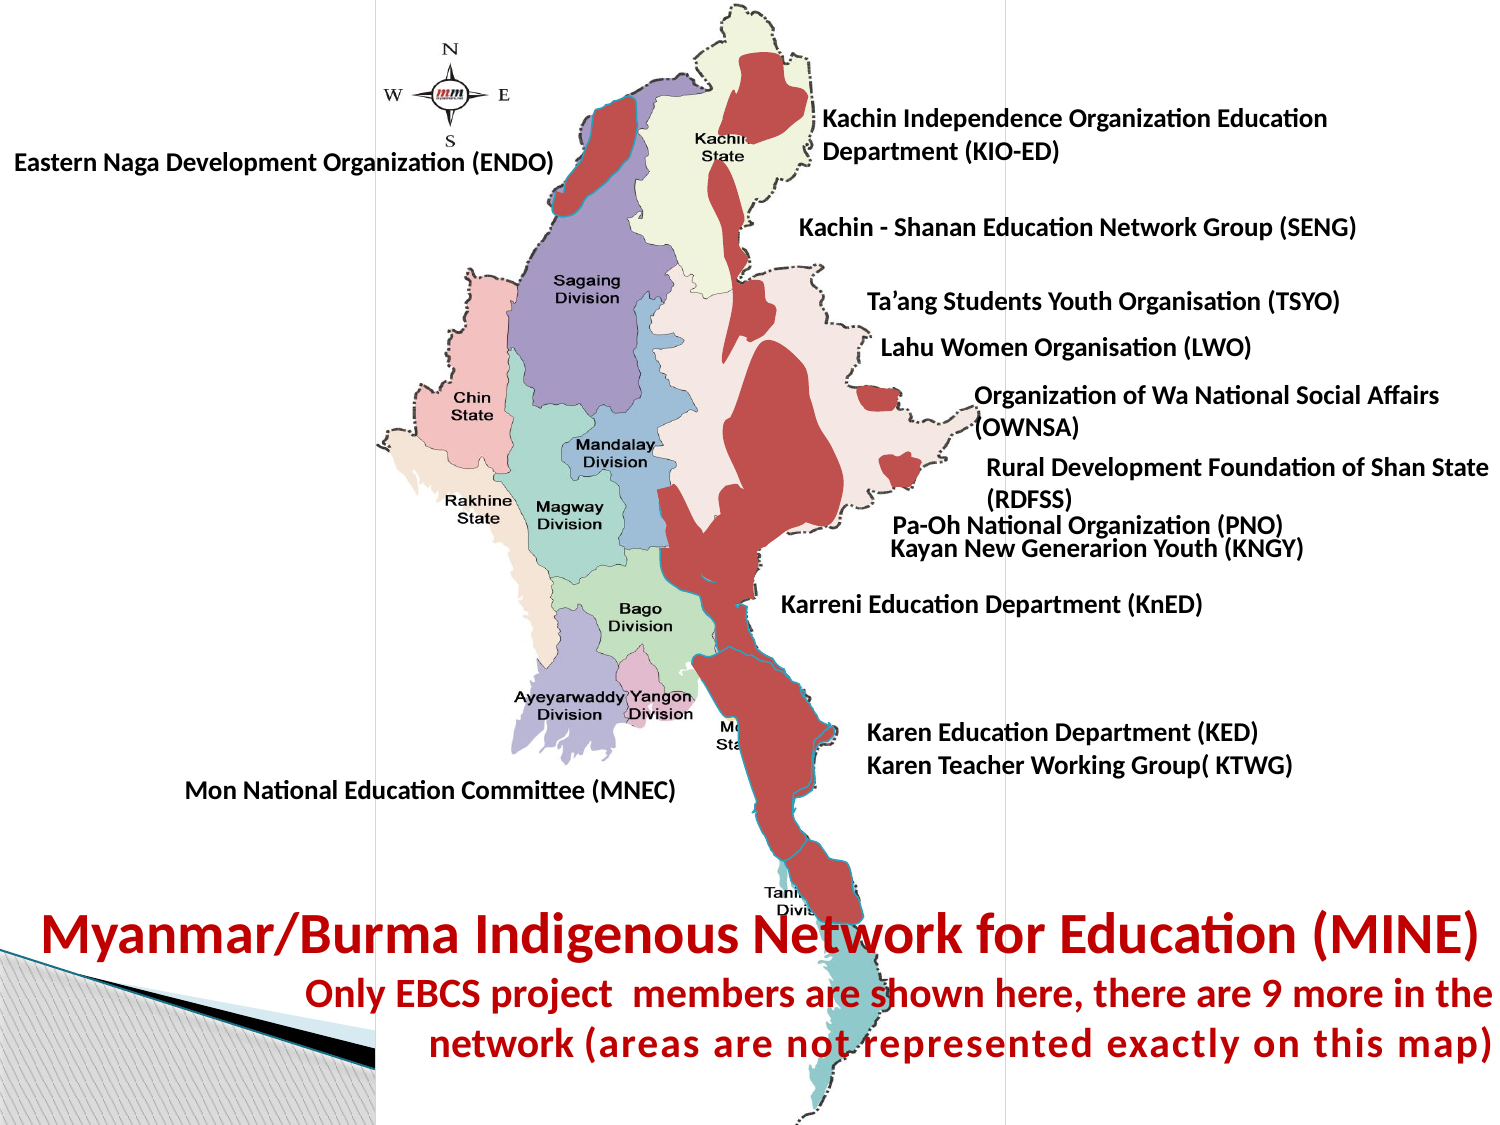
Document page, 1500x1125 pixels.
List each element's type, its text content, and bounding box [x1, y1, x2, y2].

text_box Organization of Wa National Social Affairs (OWNSA) [1011, 370, 1475, 450]
text_box Eastern Naga Development Organization (ENDO) [0, 136, 369, 184]
text_box Myanmar/Burma Indigenous Network for Education (MINE) Only EBCS project members are shown here, there are 9 more in the network (areas are not represented exactly on this map) [9, 888, 369, 1074]
text_box Kayan New Generarion Youth (KNGY) [1011, 523, 1500, 570]
text_box Kachin Independence Organization Education Department (KIO-ED) [1011, 93, 1405, 173]
text_box Karreni Education Department (KnED) [1011, 578, 1394, 626]
picture [374, 0, 1007, 1125]
text_box Mon National Education Committee (MNEC) [170, 765, 369, 813]
text_box Pa-Oh National Organization (PNO) [1011, 499, 1337, 547]
text_box Ta’ang Students Youth Organisation (TSYO) [1011, 276, 1500, 323]
text_box Karen Education Department (KED) Karen Teacher Working Group( KTWG) [1011, 707, 1484, 787]
text_box Rural Development Foundation of Shan State (RDFSS) [1011, 442, 1500, 522]
text_box Myanmar/Burma Indigenous Network for Education (MINE) Only EBCS project members are shown here, there are 9 more in the network (areas are not represented exactly on this map) [1011, 888, 1500, 1074]
text_box Lahu Women Organisation (LWO) [1011, 322, 1381, 369]
text_box Kachin - Shanan Education Network Group (SENG) [1011, 201, 1381, 249]
